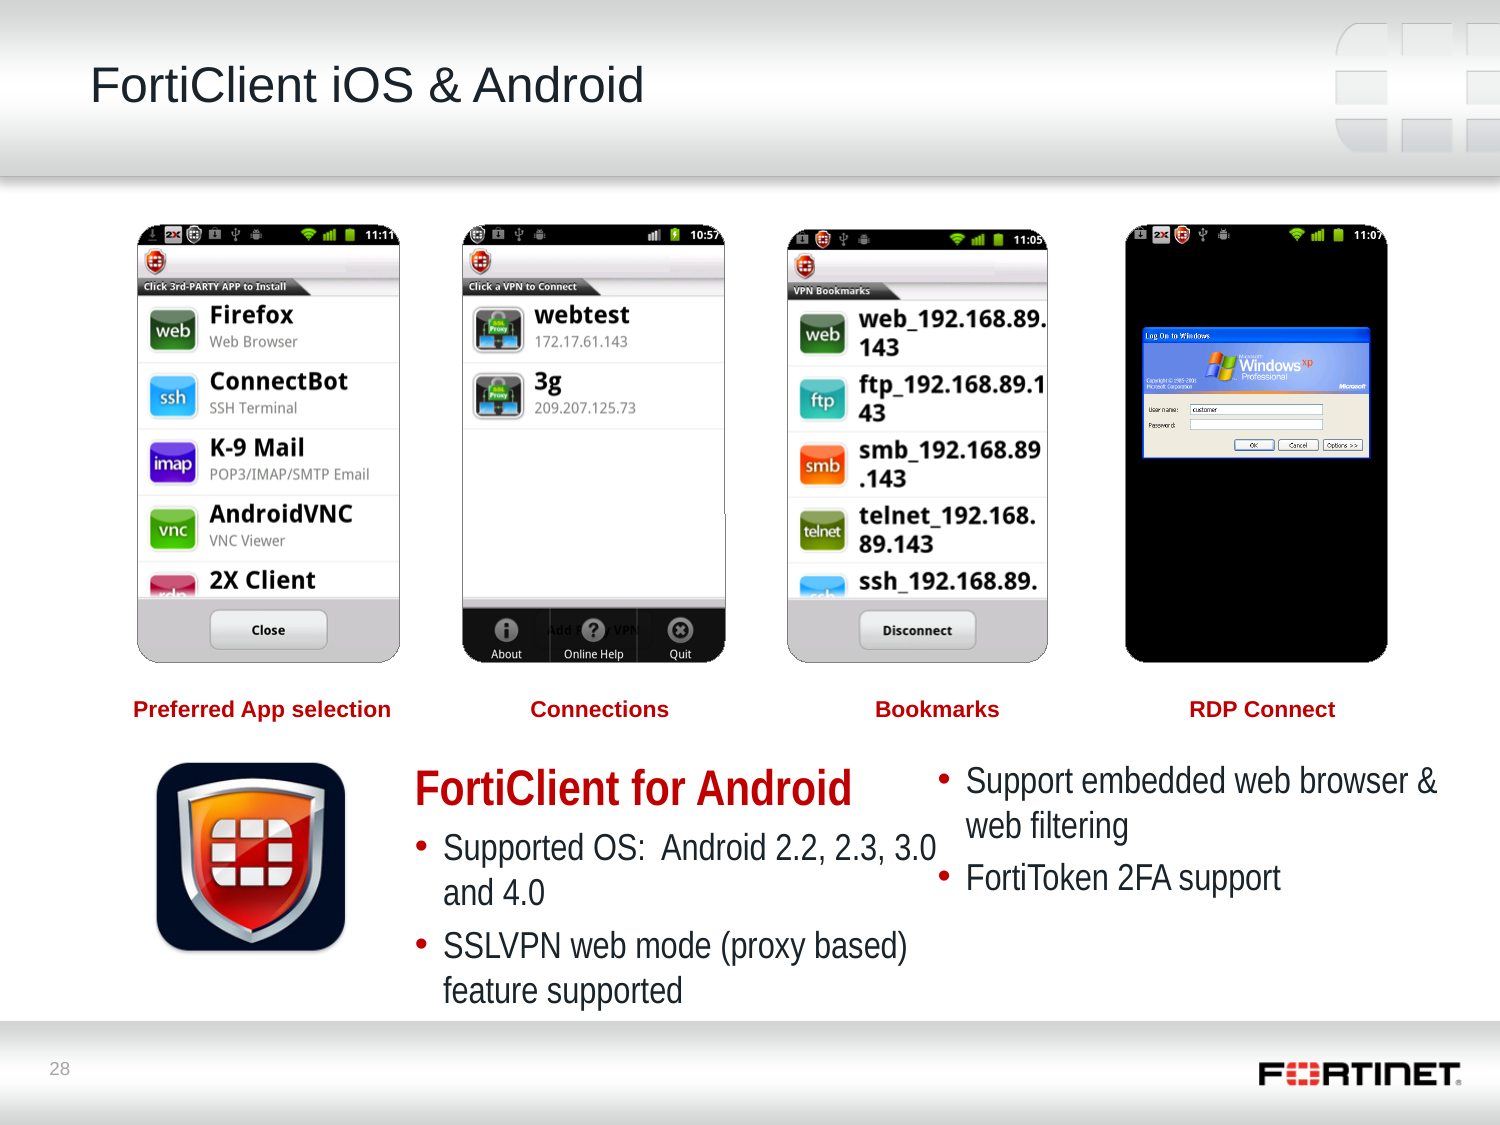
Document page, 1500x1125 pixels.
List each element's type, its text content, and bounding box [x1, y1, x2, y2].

text_box RDP Connect [1112, 687, 1413, 730]
text_box Bookmarks [787, 687, 1088, 730]
text_box Preferred App selection [112, 687, 413, 730]
picture [0, 0, 1500, 1125]
title FortiClient iOS & Android [75, 45, 1425, 138]
text_box Connections [449, 687, 750, 730]
list FortiClient for Android Supported OS: Android 2.2, 2.3, 3.0 and 4.0 SSLVPN web mode (proxy based) feature supported Support embedded web browser & web filtering FortiToken 2FA support [399, 748, 1475, 976]
